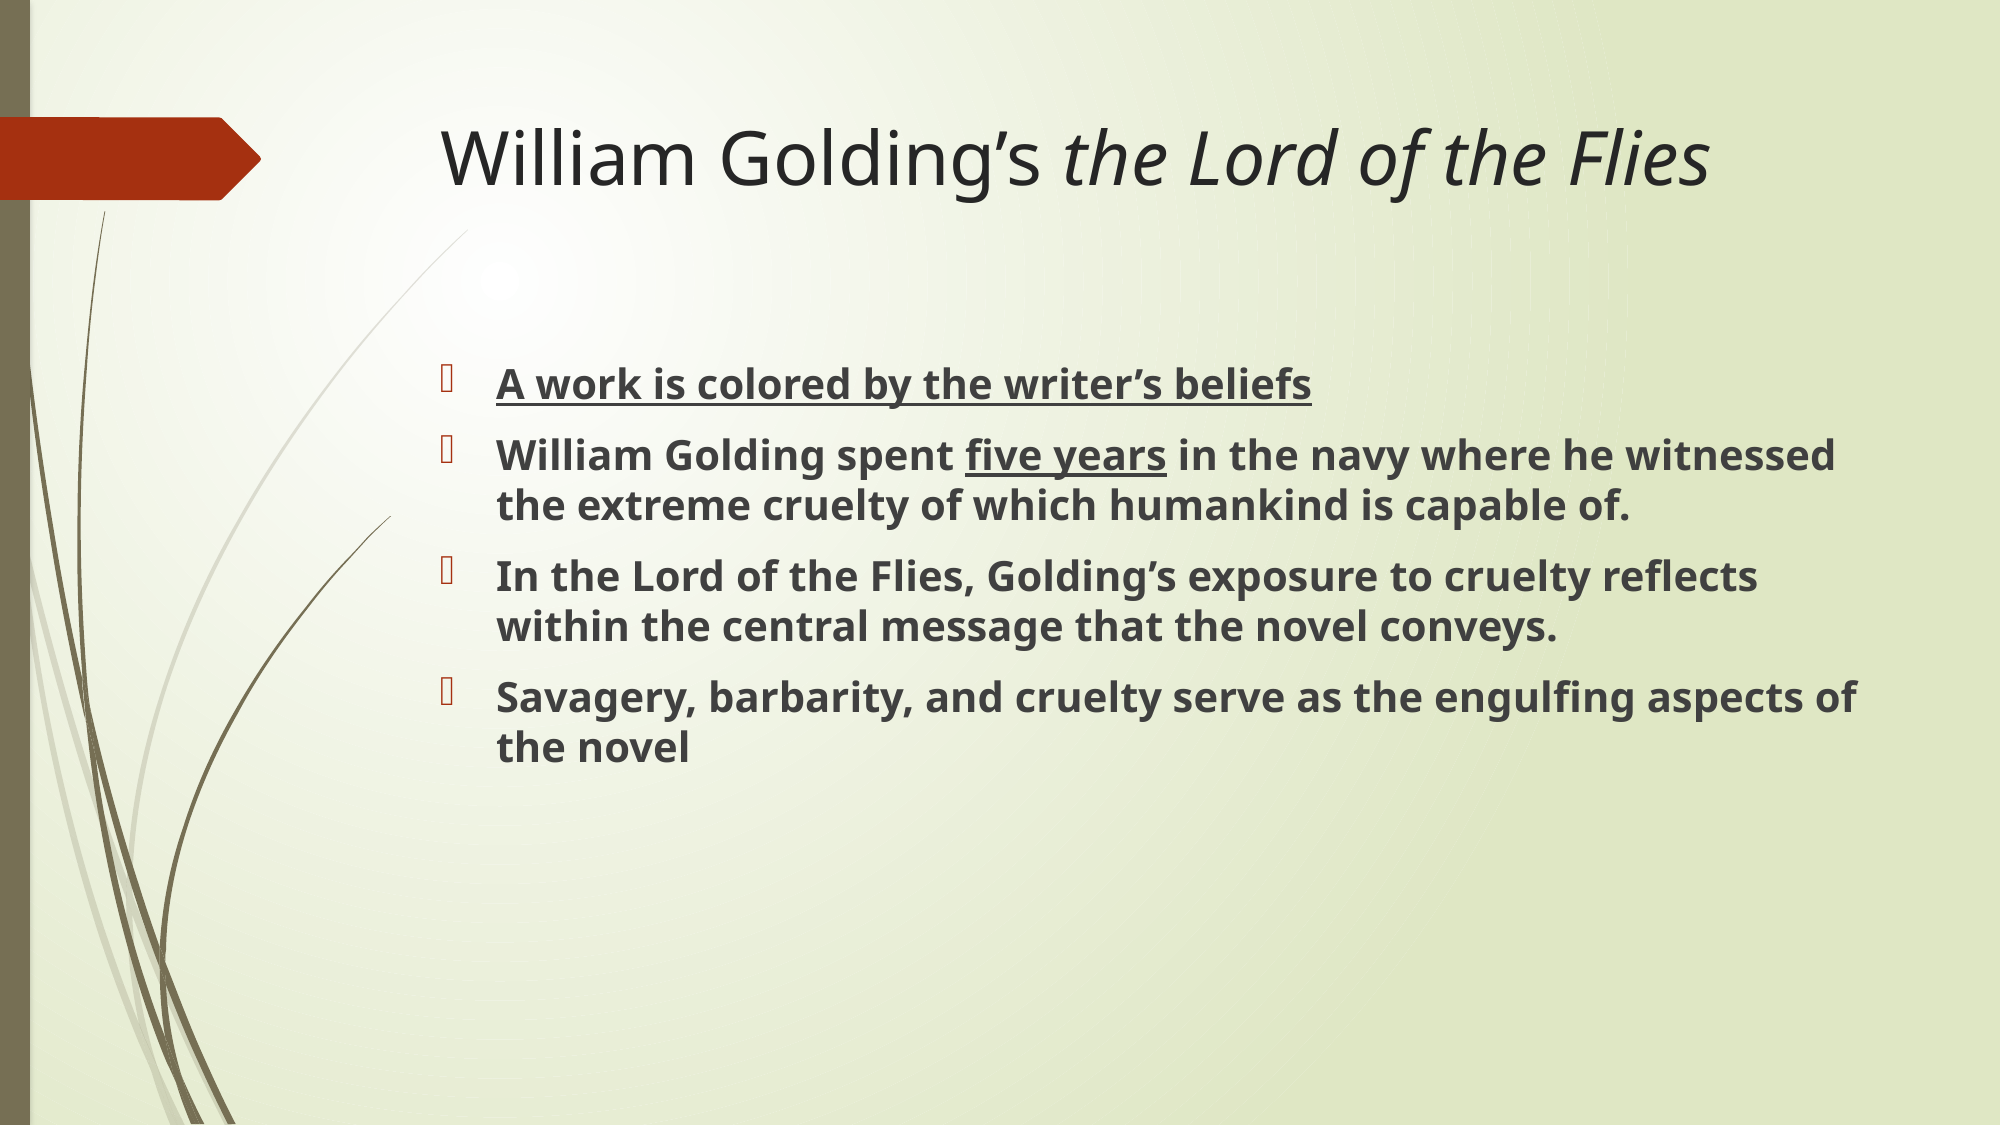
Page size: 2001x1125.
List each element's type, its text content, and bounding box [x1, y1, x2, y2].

list A work is colored by the writer’s beliefs William Golding spent five years in the navy where he witnessed the extreme cruelty of which humankind is capable of. In the Lord of the Flies, Golding’s exposure to cruelty reflects within the central message that the novel conveys. Savagery, barbarity, and cruelty serve as the engulfing aspects of the novel [424, 350, 1888, 970]
title William Golding’s the Lord of the Flies [425, 102, 1888, 313]
